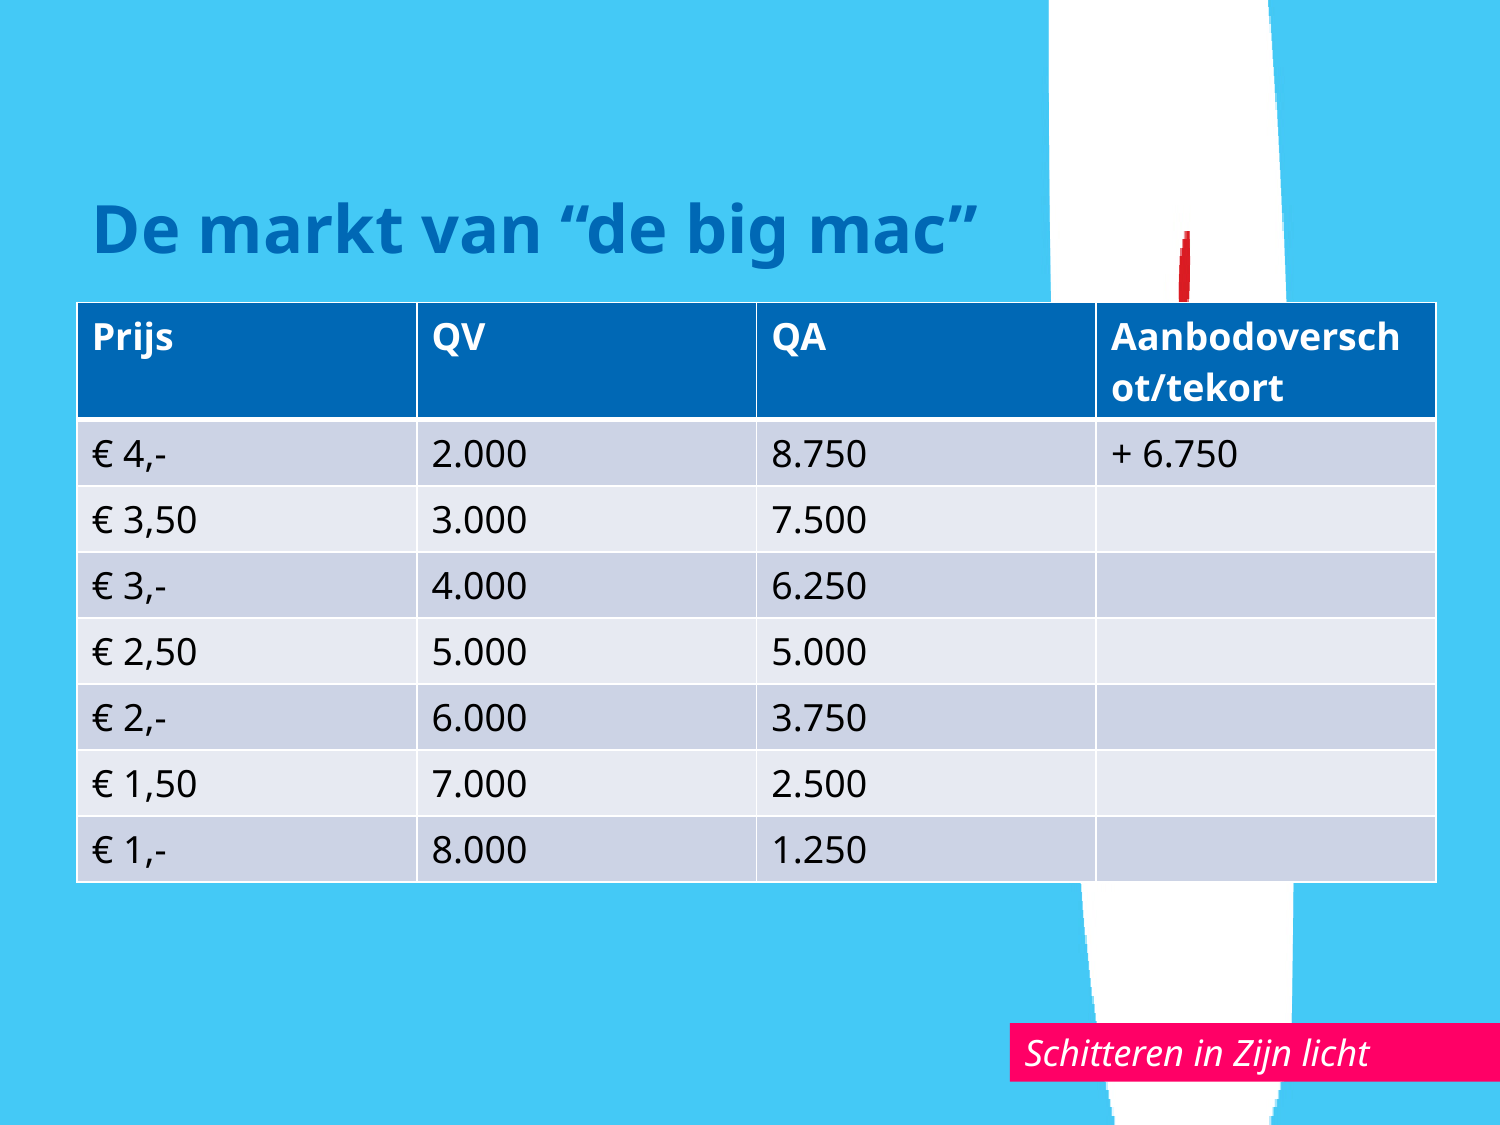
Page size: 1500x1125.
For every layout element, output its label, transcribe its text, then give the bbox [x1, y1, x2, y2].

table_cell € 4,- [78, 422, 416, 485]
table_cell 6.000 [418, 685, 756, 749]
table_cell € 2,50 [78, 619, 416, 683]
table_cell 2.000 [418, 422, 756, 485]
table_cell € 1,- [78, 817, 416, 881]
table_cell 7.500 [757, 487, 1095, 551]
table_header QV [418, 303, 756, 417]
table_cell [1097, 553, 1435, 617]
table_header QA [757, 303, 1095, 417]
table_cell [1097, 751, 1435, 815]
table_cell [1097, 817, 1435, 881]
table_header Aanbodoverschot/tekort [1097, 303, 1435, 417]
table_header Prijs [78, 303, 416, 417]
table_cell 2.500 [757, 751, 1095, 815]
picture [0, 0, 1500, 1125]
table_cell [1097, 619, 1435, 683]
title De markt van “de big mac” [76, 150, 1437, 302]
table_cell 5.000 [757, 619, 1095, 683]
table_cell € 1,50 [78, 751, 416, 815]
table_cell € 3,- [78, 553, 416, 617]
table_cell + 6.750 [1097, 422, 1435, 485]
table_cell € 3,50 [78, 487, 416, 551]
table_cell [1097, 685, 1435, 749]
table_cell 4.000 [418, 553, 756, 617]
table_cell € 2,- [78, 685, 416, 749]
table_cell 5.000 [418, 619, 756, 683]
table_cell [1097, 487, 1435, 551]
table_cell 3.000 [418, 487, 756, 551]
table_cell 8.000 [418, 817, 756, 881]
table_cell 1.250 [757, 817, 1095, 881]
table_cell 6.250 [757, 553, 1095, 617]
table_cell 7.000 [418, 751, 756, 815]
table_cell 8.750 [757, 422, 1095, 485]
table_cell 3.750 [757, 685, 1095, 749]
